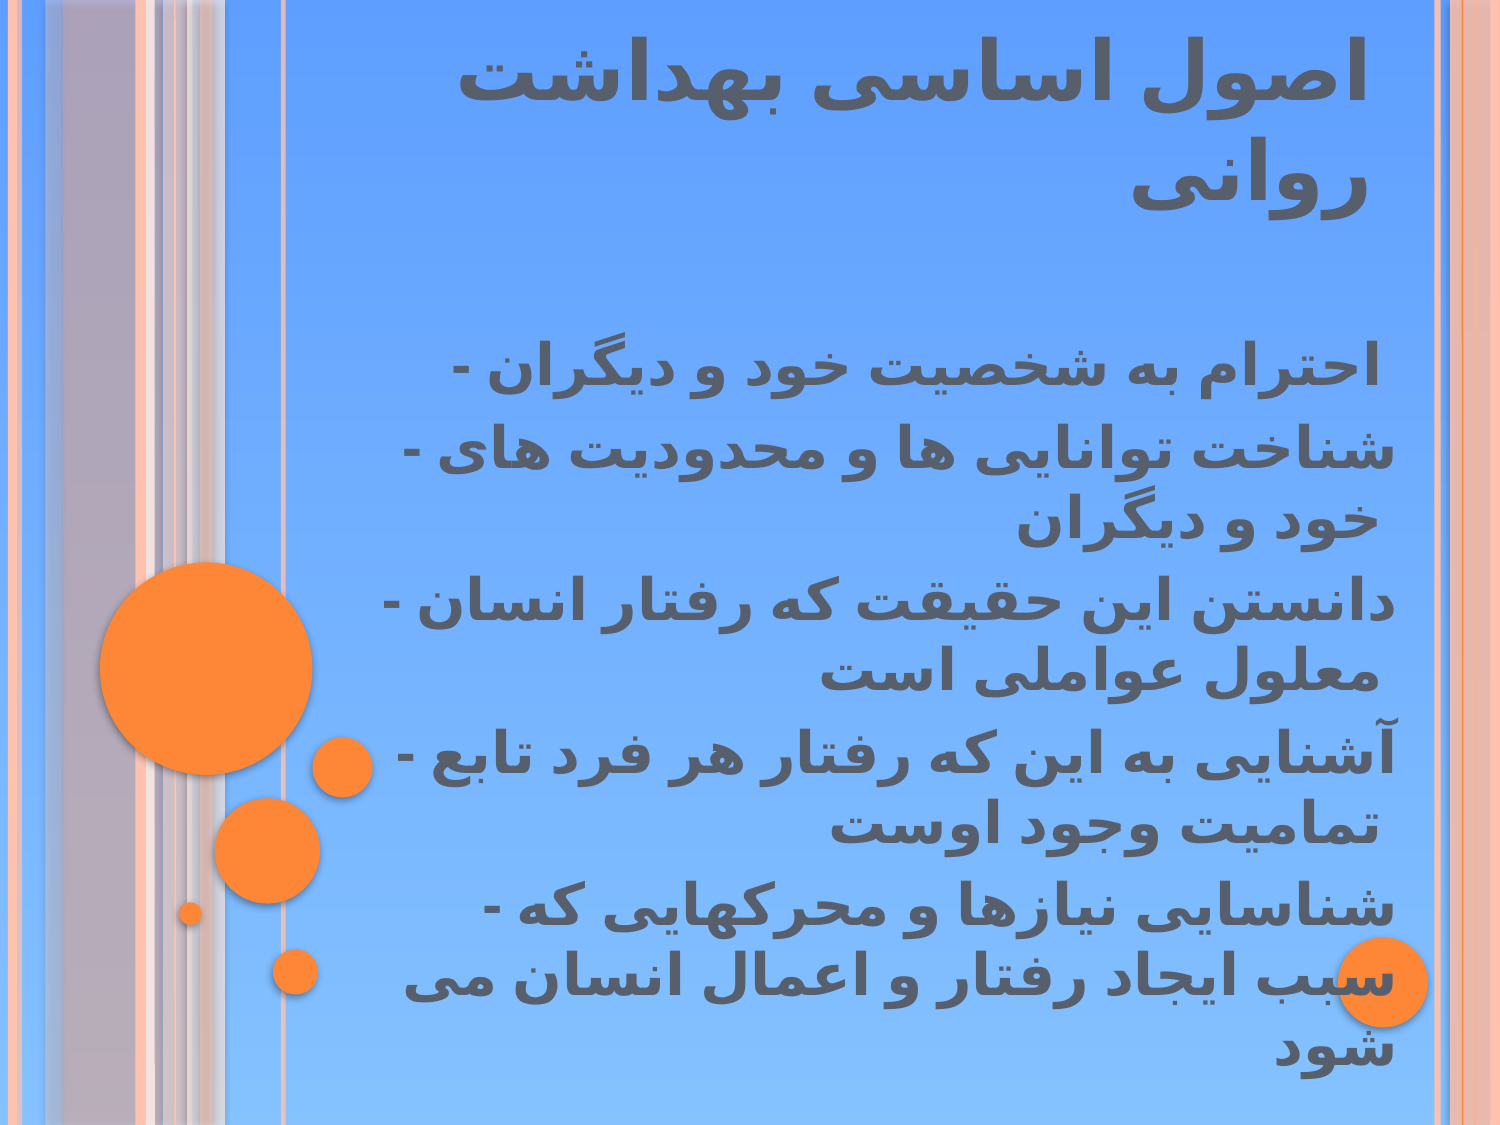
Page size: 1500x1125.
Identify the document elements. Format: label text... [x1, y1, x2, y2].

subtitle - احترام به شخصیت خود و دیگران - شناخت توانایی ها و محدودیت های خود و دیگران - دانستن این حقیقت که رفتار انسان معلول عواملی است - آشنایی به این که رفتار هر فرد تابع تمامیت وجود اوست - شناسایی نیازها و محرکهایی که سبب ایجاد رفتار و اعمال انسان می شود [337, 262, 1413, 1046]
title اصول اساسی بهداشت روانی [375, 87, 1388, 225]
